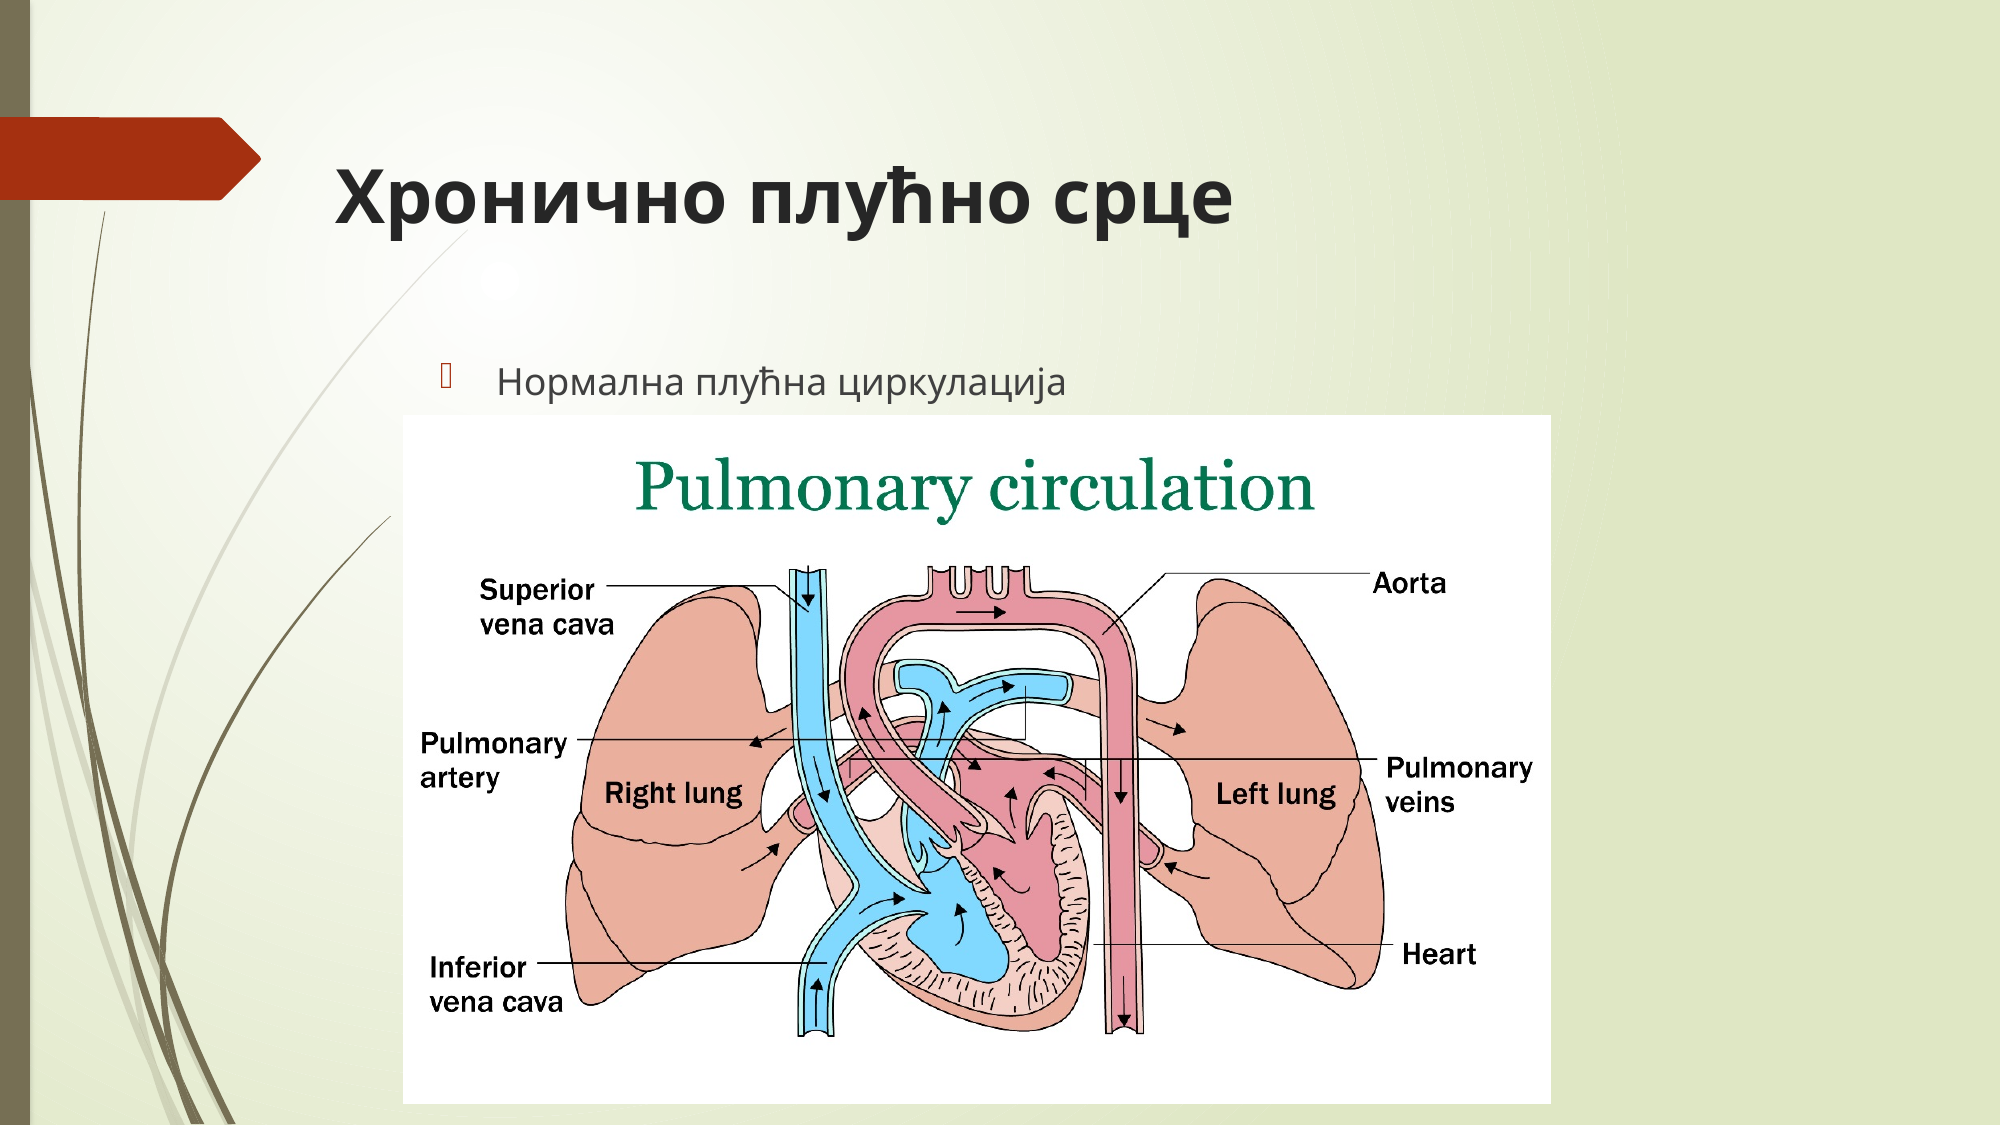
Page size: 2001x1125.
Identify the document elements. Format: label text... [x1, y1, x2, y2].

title Хронично плућно срце [320, 140, 1671, 329]
picture [403, 415, 1551, 1105]
list Нормална плућна циркулација [424, 350, 1888, 970]
